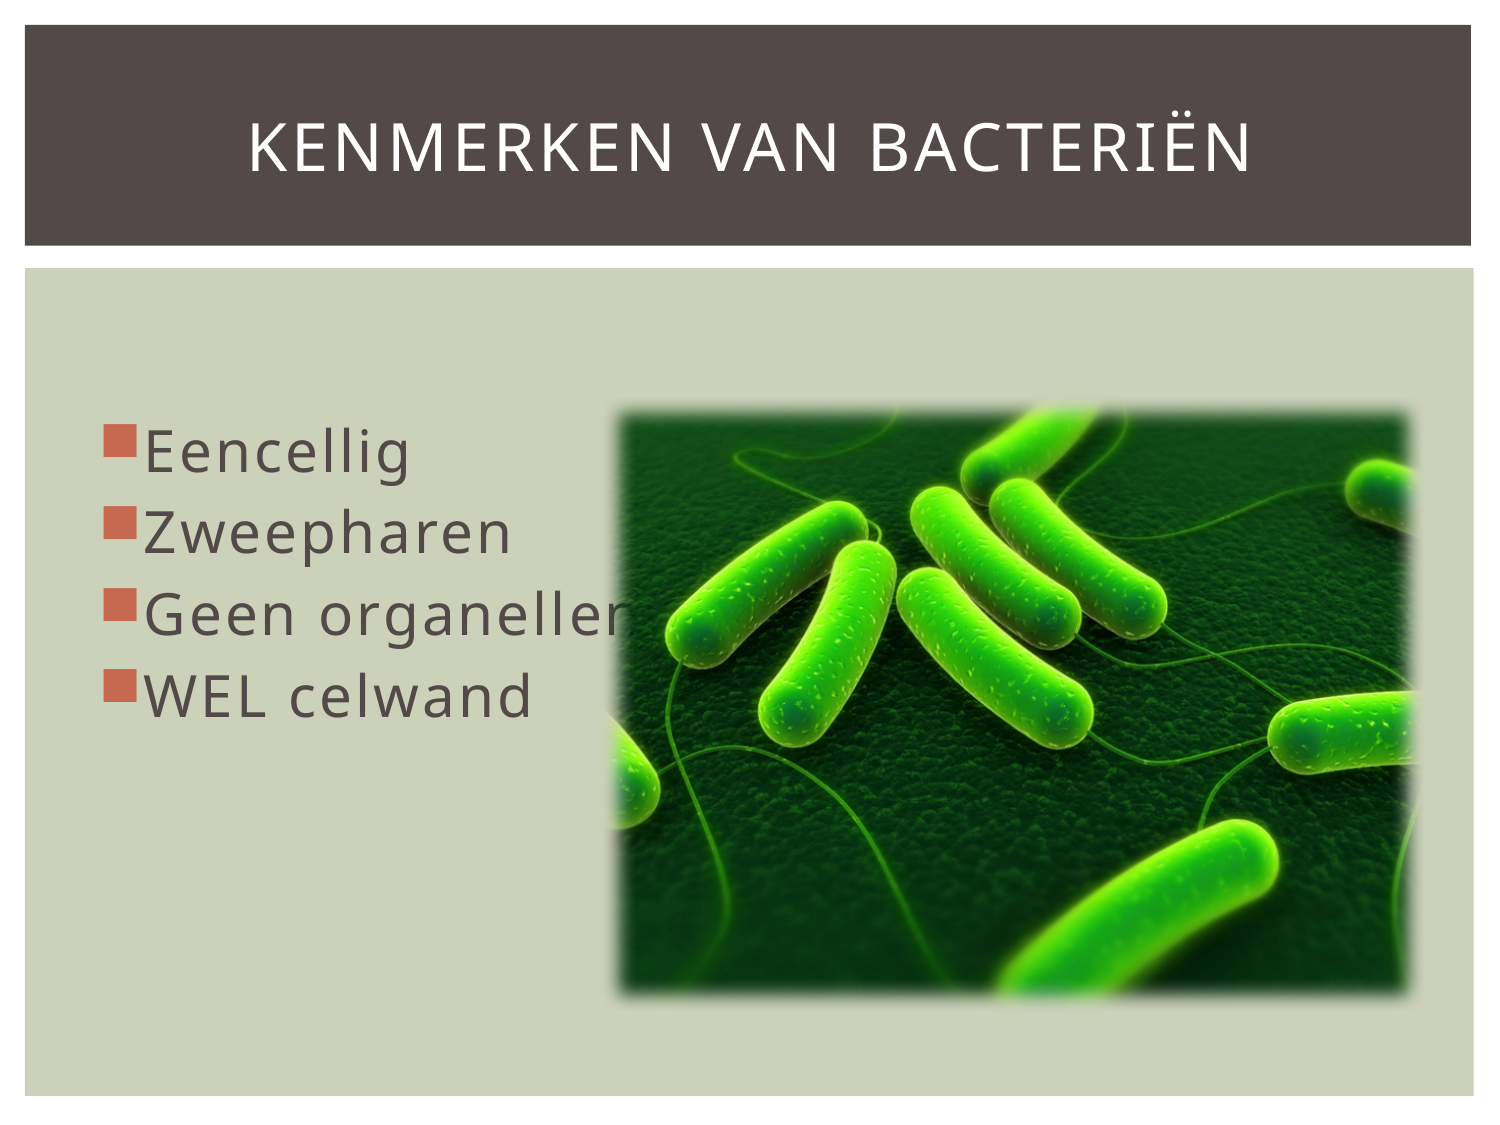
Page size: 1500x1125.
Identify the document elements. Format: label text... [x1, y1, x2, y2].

title Kenmerken van bacteriën [62, 58, 1438, 232]
list Eencellig Zweepharen Geen organellen WEL celwand [75, 406, 738, 1125]
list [601, 394, 1426, 1013]
